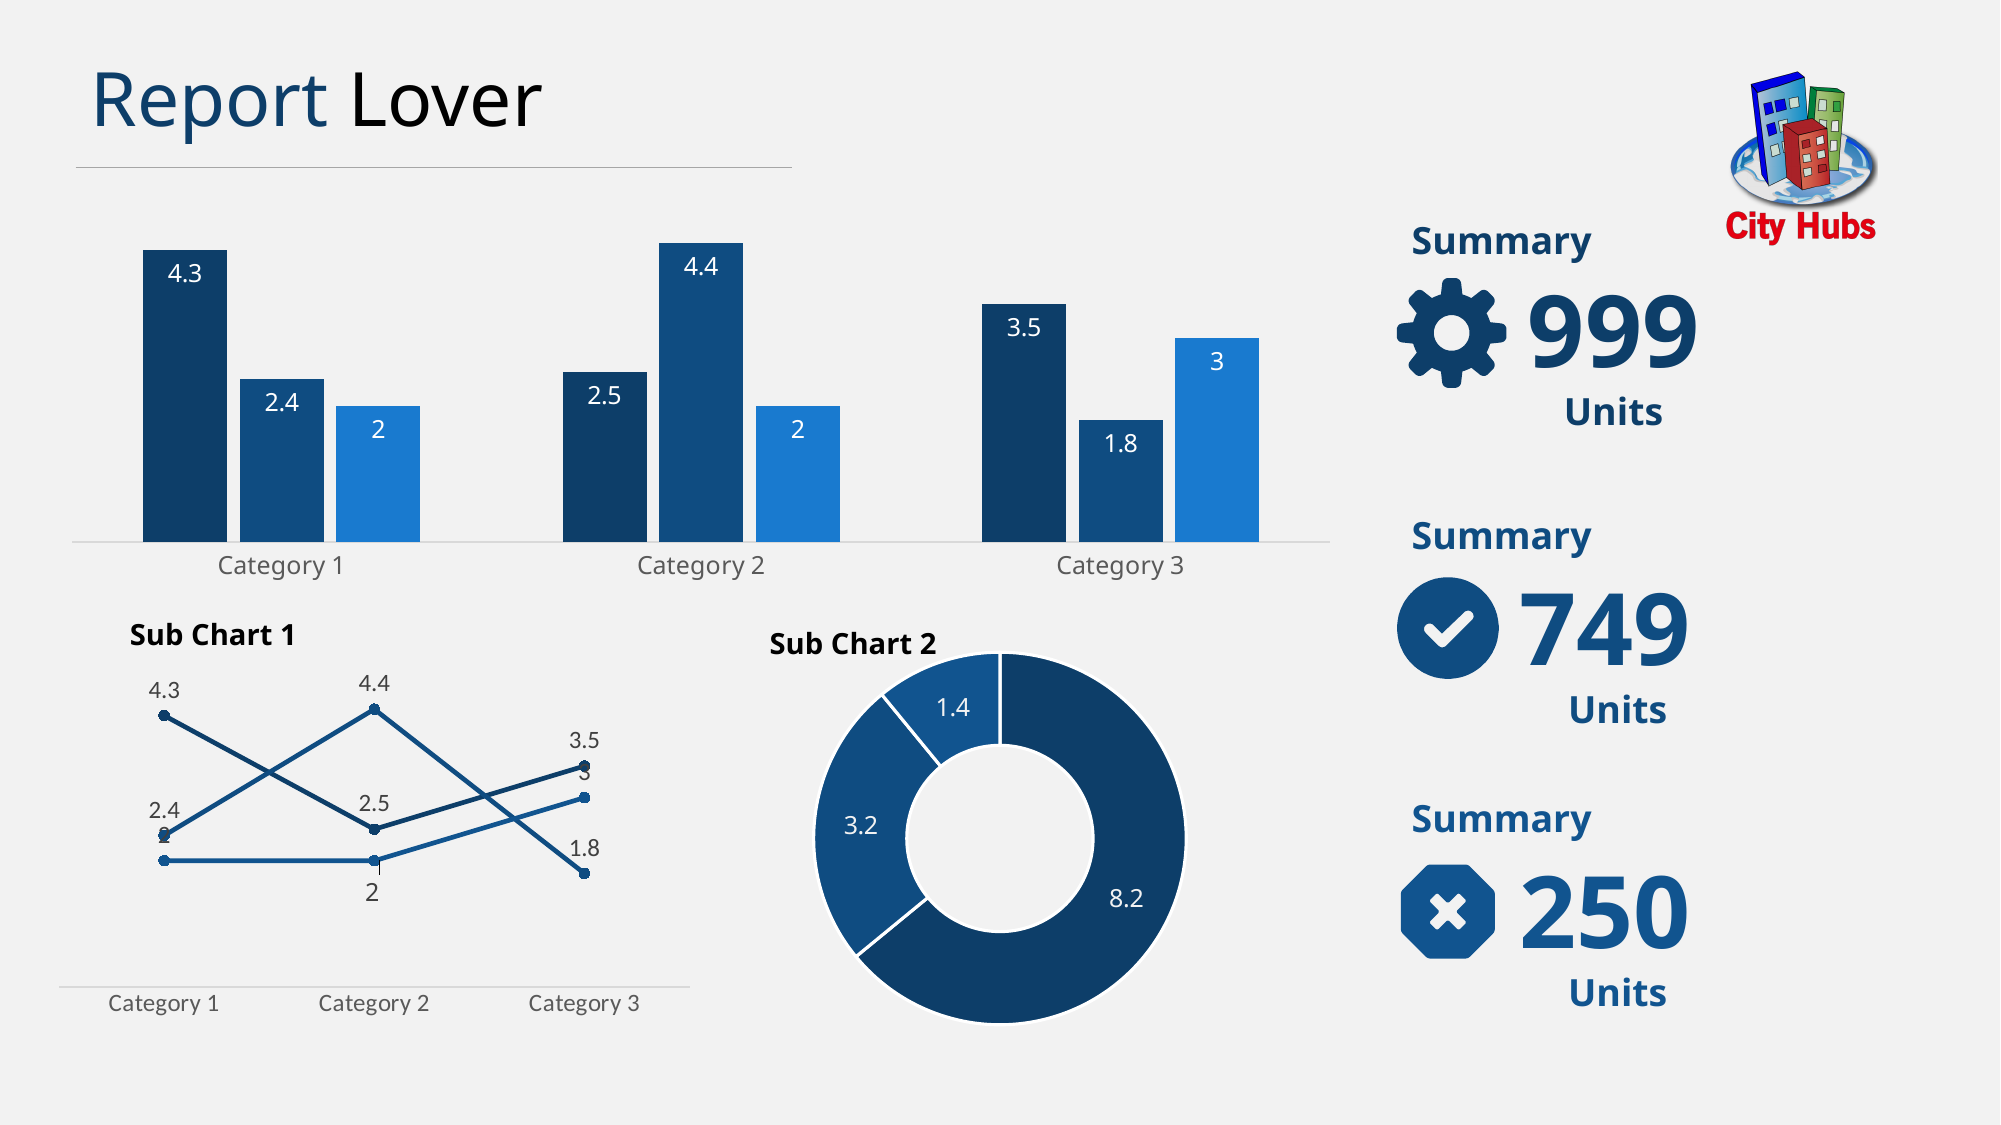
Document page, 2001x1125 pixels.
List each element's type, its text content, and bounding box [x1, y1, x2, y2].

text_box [1396, 209, 1802, 448]
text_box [1396, 787, 1741, 1029]
text_box Sub Chart 2 [754, 617, 1195, 644]
chart [45, 644, 1318, 1033]
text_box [1396, 504, 1741, 746]
text_box Sub Chart 1 [115, 608, 556, 659]
picture [1726, 68, 1878, 246]
text_box Report Lover [75, 44, 1022, 150]
chart [45, 194, 1357, 591]
